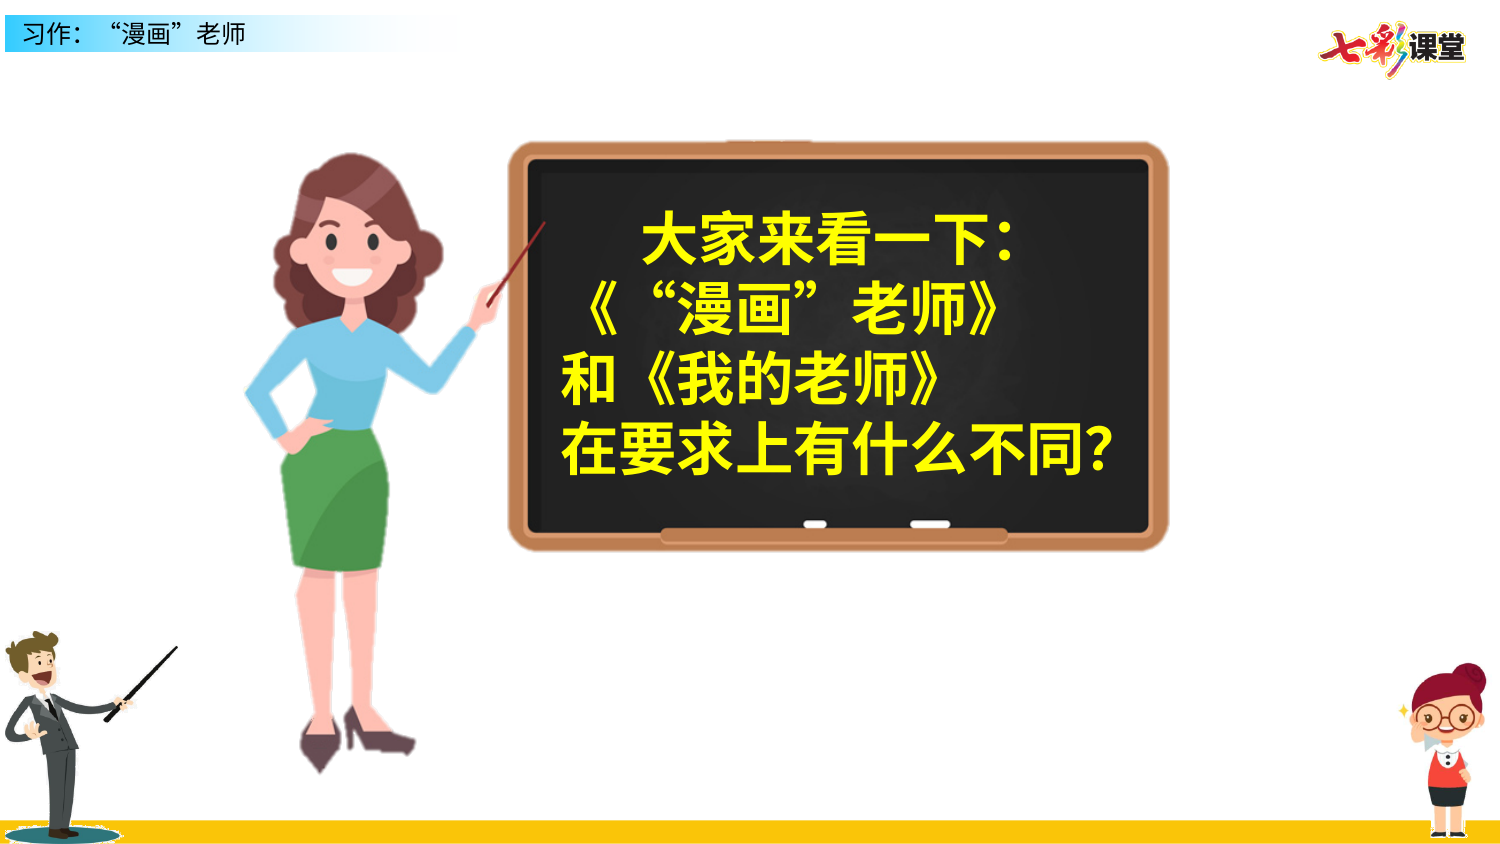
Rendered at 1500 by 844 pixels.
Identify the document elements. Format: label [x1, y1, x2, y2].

picture [5, 88, 1310, 844]
picture [1335, 643, 1500, 844]
picture [1316, 20, 1468, 80]
